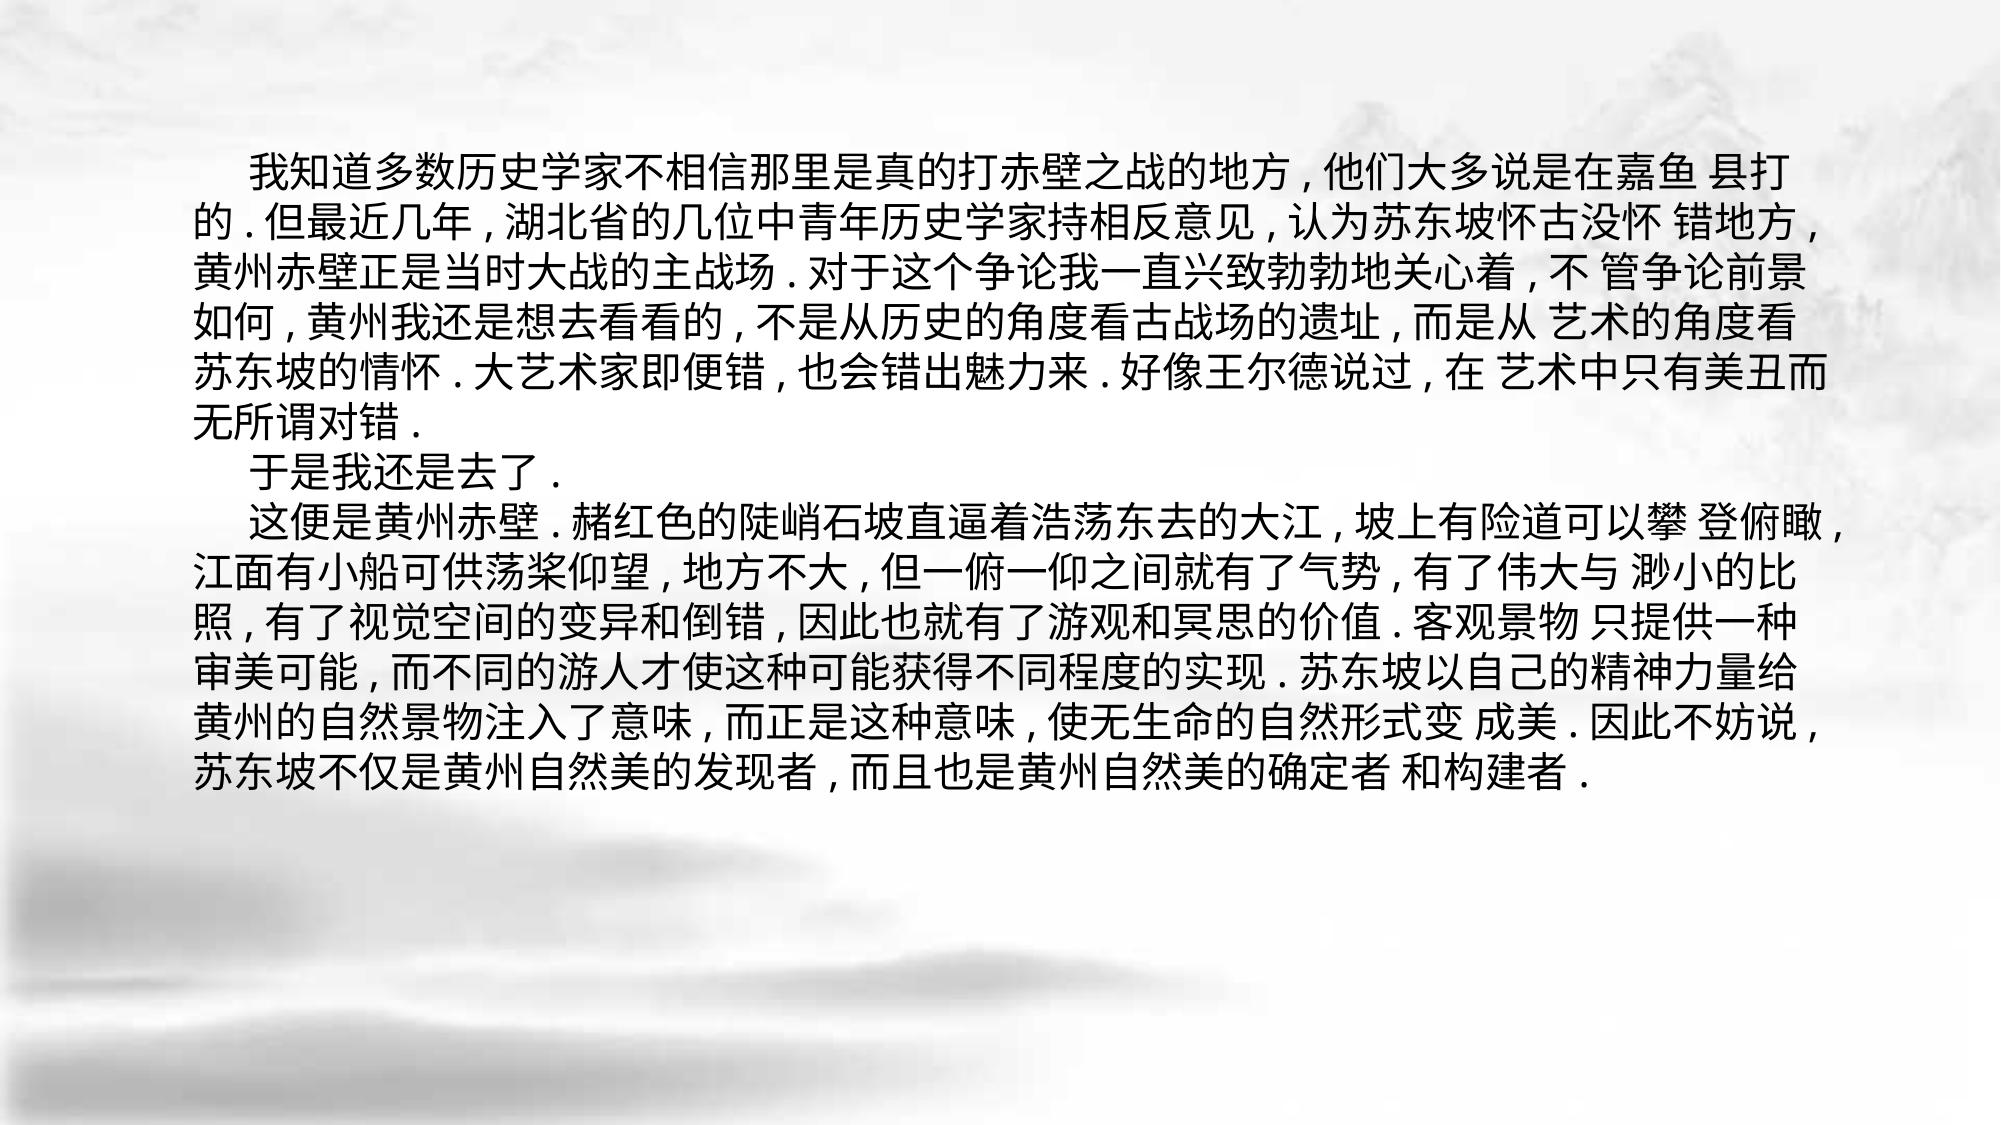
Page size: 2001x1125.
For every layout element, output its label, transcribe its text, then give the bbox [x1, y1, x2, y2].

text_box 我知道多数历史学家不相信那里是真的打赤壁之战的地方,他们大多说是在嘉鱼 县打的.但最近几年,湖北省的几位中青年历史学家持相反意见,认为苏东坡怀古没怀 错地方,黄州赤壁正是当时大战的主战场.对于这个争论我一直兴致勃勃地关心着,不 管争论前景如何,黄州我还是想去看看的,不是从历史的角度看古战场的遗址,而是从 艺术的角度看苏东坡的情怀.大艺术家即便错,也会错出魅力来.好像王尔德说过,在 艺术中只有美丑而无所谓对错. 于是我还是去了. 这便是黄州赤壁.赭红色的陡峭石坡直逼着浩荡东去的大江,坡上有险道可以攀 登俯瞰,江面有小船可供荡桨仰望,地方不大,但一俯一仰之间就有了气势,有了伟大与 渺小的比照,有了视觉空间的变异和倒错,因此也就有了游观和冥思的价值.客观景物 只提供一种审美可能,而不同的游人才使这种可能获得不同程度的实现.苏东坡以自己的精神力量给黄州的自然景物注入了意味,而正是这种意味,使无生命的自然形式变 成美.因此不妨说,苏东坡不仅是黄州自然美的发现者,而且也是黄州自然美的确定者 和构建者. [177, 138, 1845, 804]
picture [0, 0, 2001, 1125]
